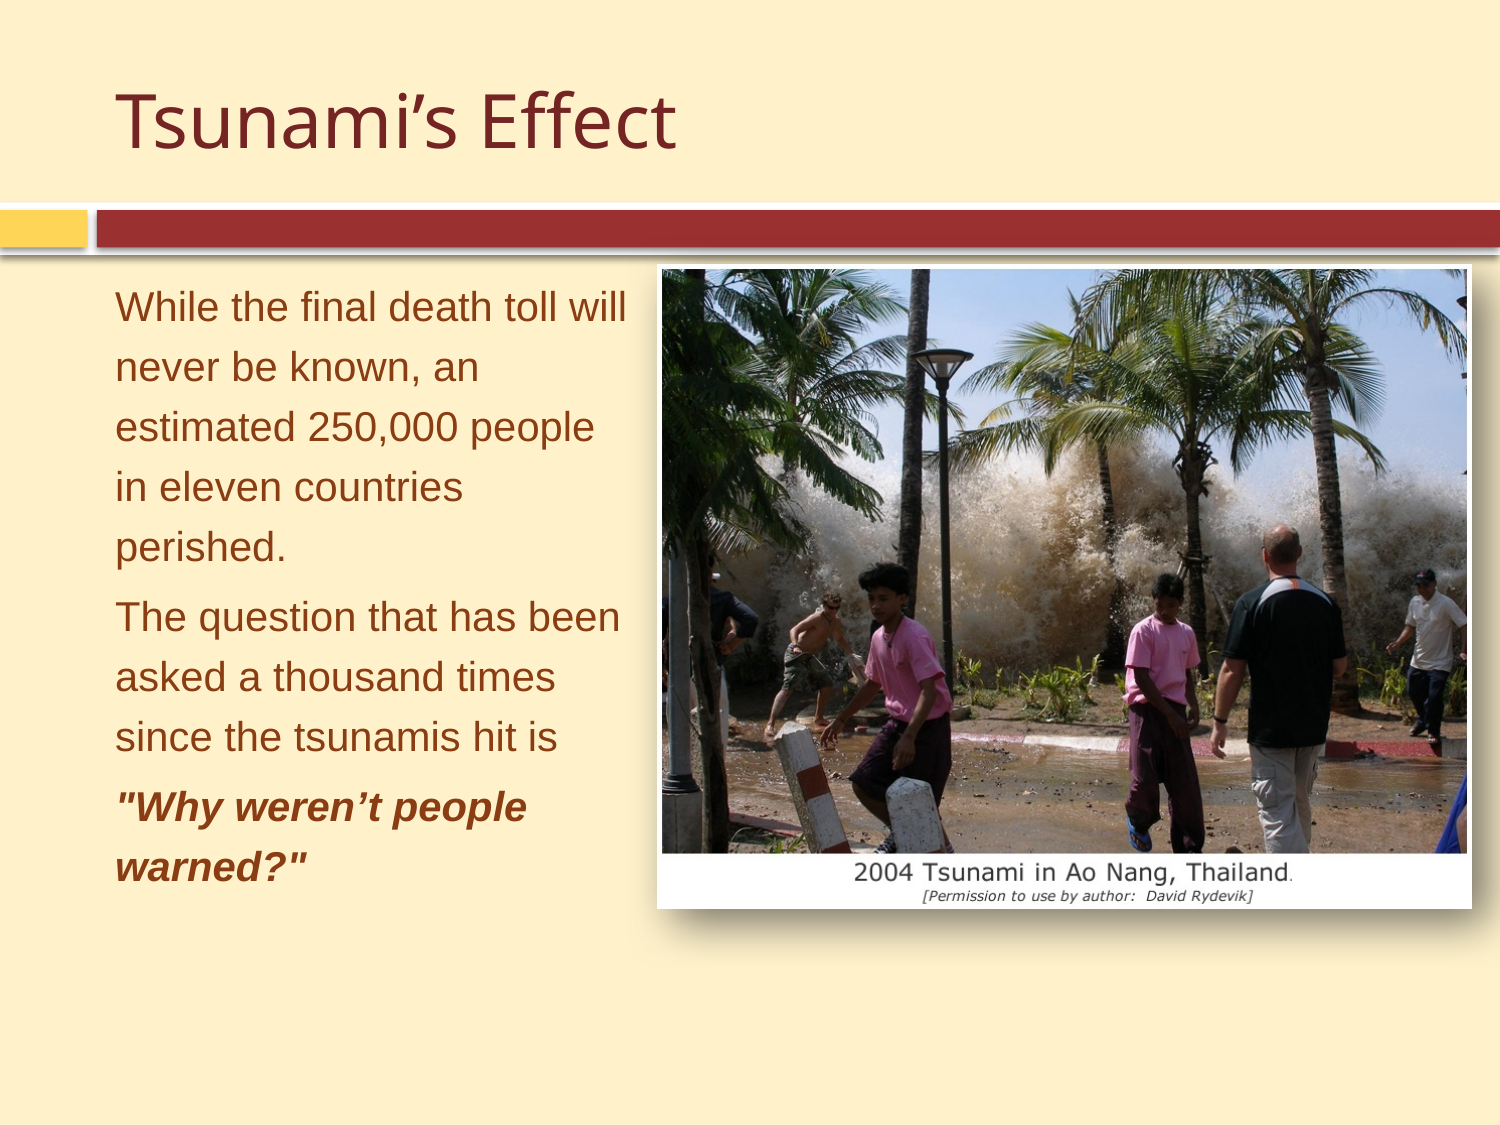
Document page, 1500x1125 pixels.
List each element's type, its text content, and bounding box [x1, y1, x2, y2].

title Tsunami’s Effect [100, 37, 1438, 200]
picture [657, 264, 1473, 909]
list While the final death toll will never be known, an estimated 250,000 people in eleven countries perished. The question that has been asked a thousand times since the tsunamis hit is "Why weren’t people warned?" [100, 262, 648, 1000]
